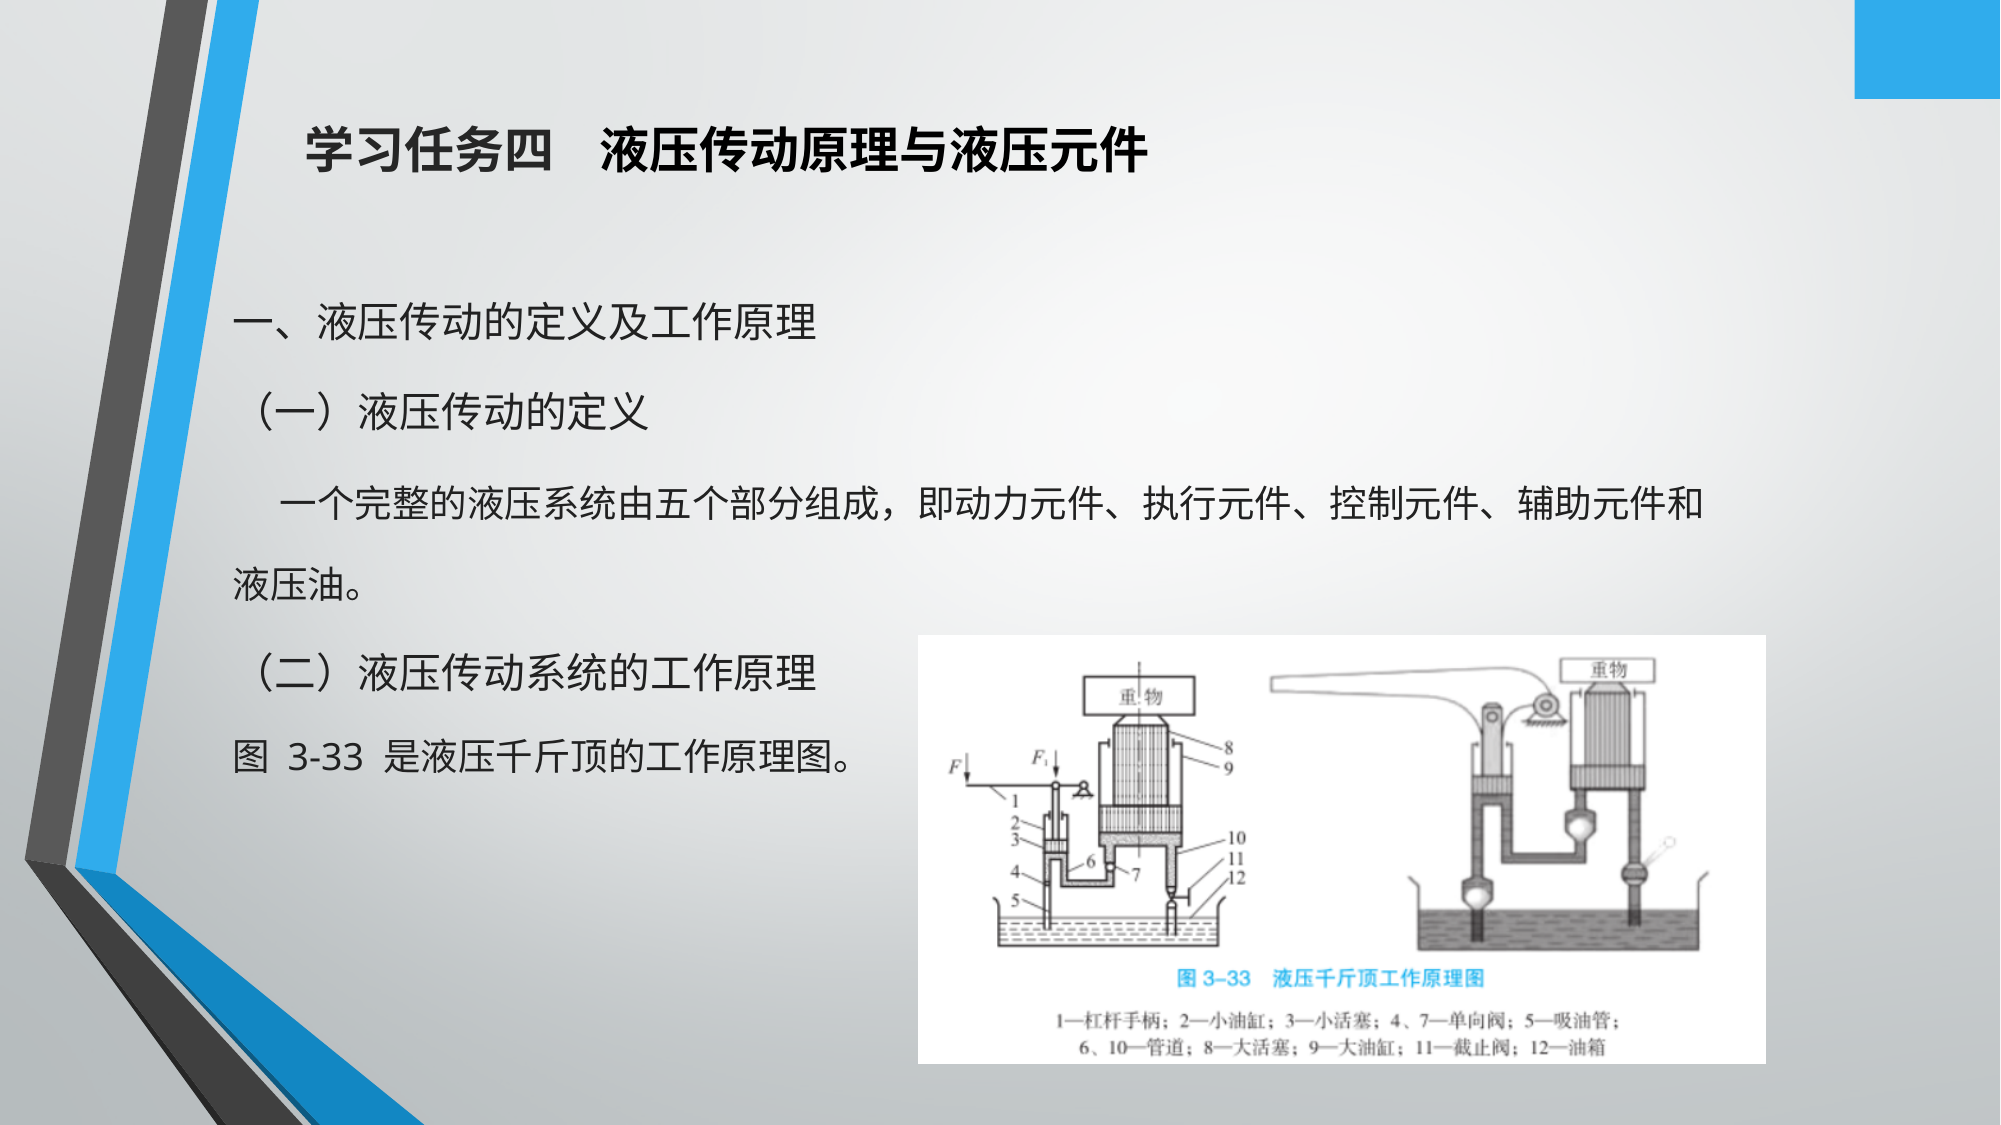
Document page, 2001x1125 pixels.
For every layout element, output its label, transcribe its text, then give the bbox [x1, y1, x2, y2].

text_box 学习任务四 液压传动原理与液压元件 [289, 98, 2000, 230]
text_box 一、液压传动的定义及工作原理 （一）液压传动的定义 一个完整的液压系统由五个部分组成，即动力元件、执行元件、控制元件、辅助元件和液压油。 （二）液压传动系统的工作原理 图 3-33 是液压千斤顶的工作原理图。 [218, 248, 1741, 785]
text_box [1853, 0, 2000, 98]
picture [918, 635, 1766, 1065]
